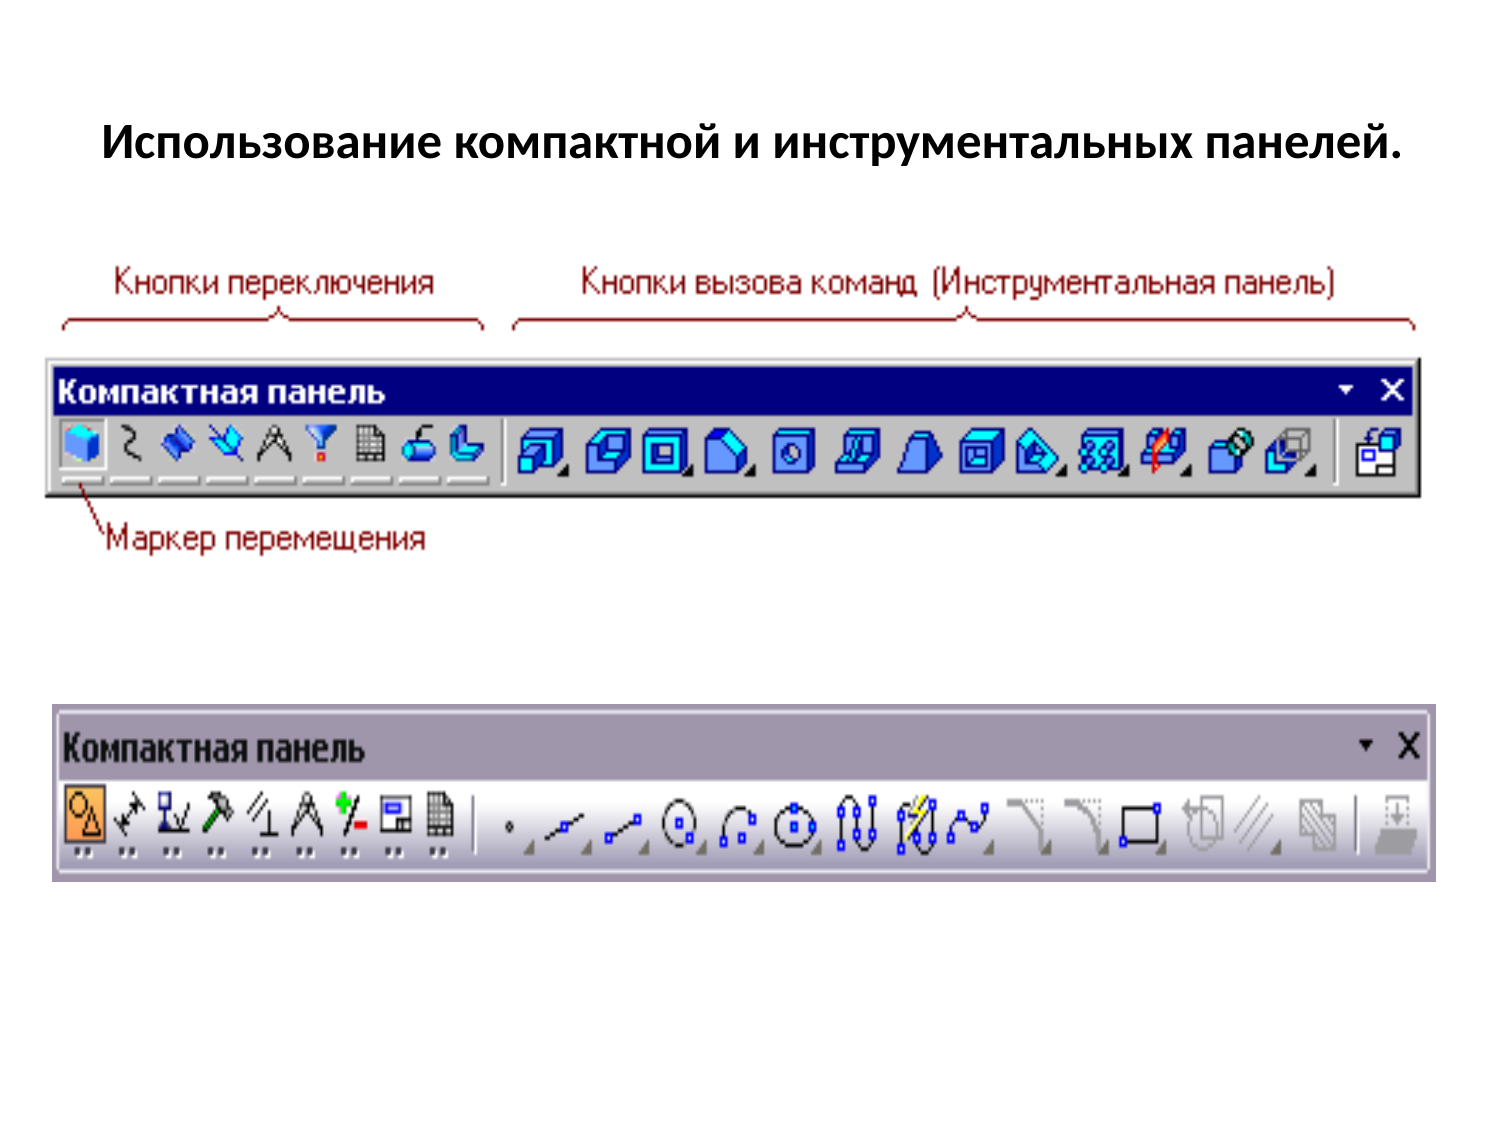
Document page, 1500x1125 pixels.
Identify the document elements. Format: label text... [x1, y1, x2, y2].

title Использование компактной и инструментальных панелей. [77, 69, 1428, 241]
picture [29, 243, 1436, 575]
picture [52, 703, 1436, 882]
